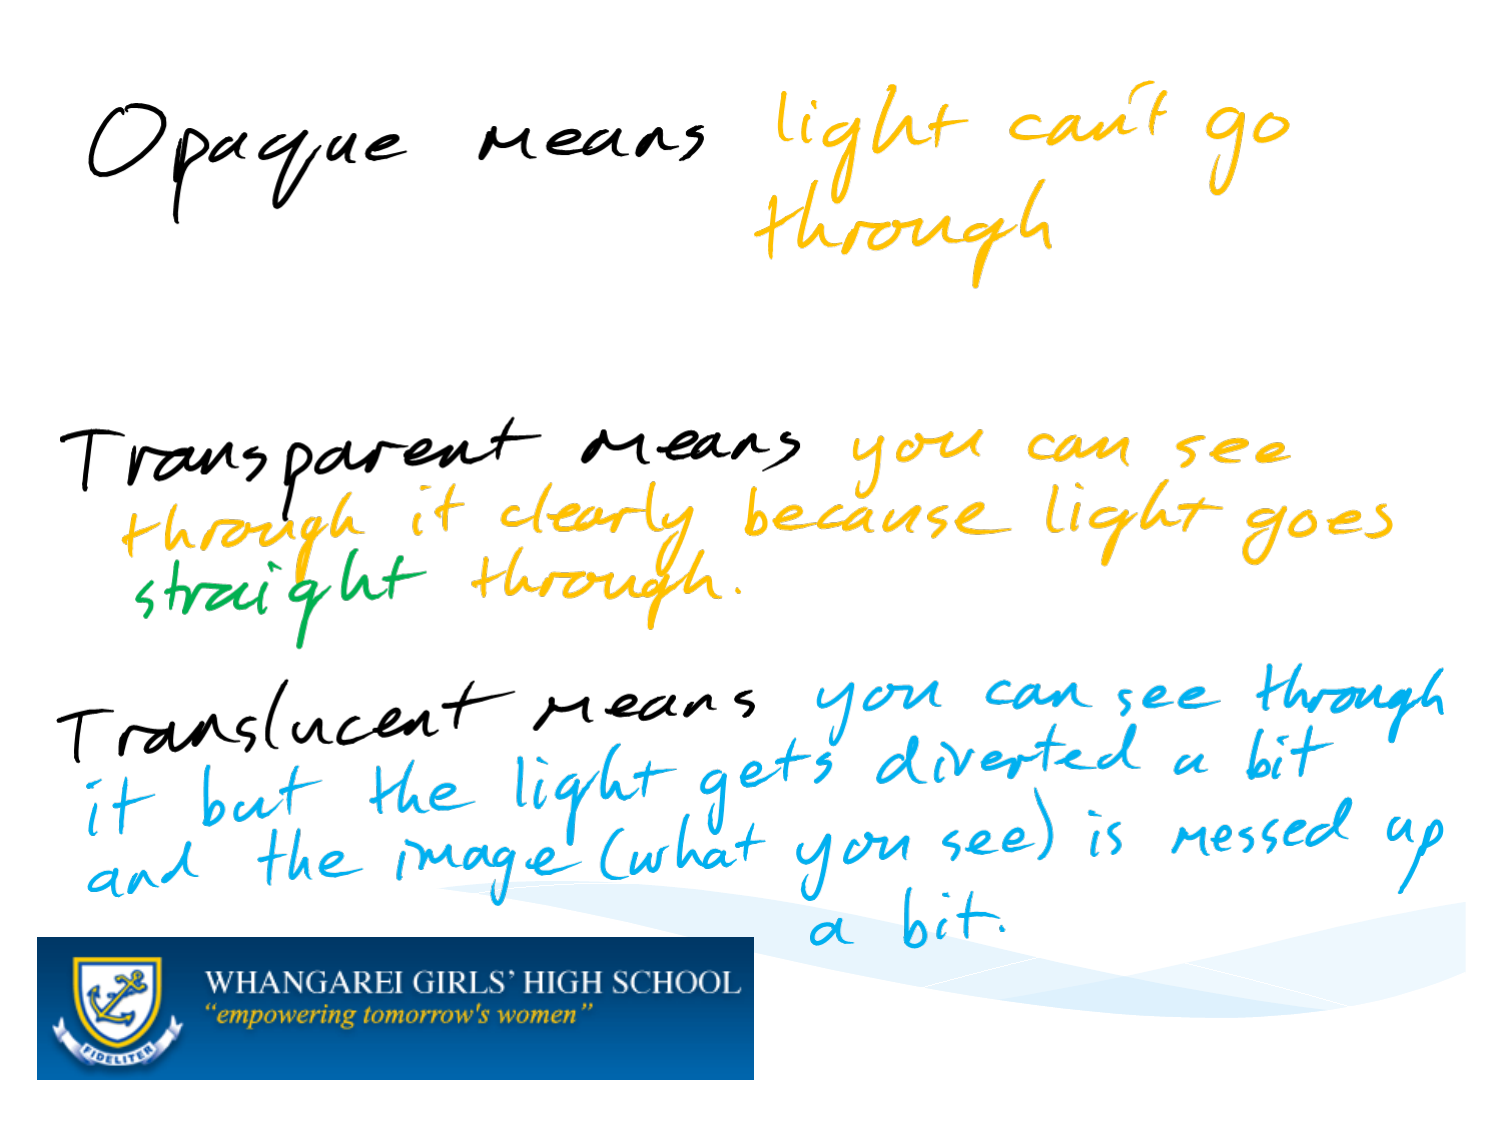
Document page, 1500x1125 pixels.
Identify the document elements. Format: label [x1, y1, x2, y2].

picture [37, 74, 1450, 1080]
